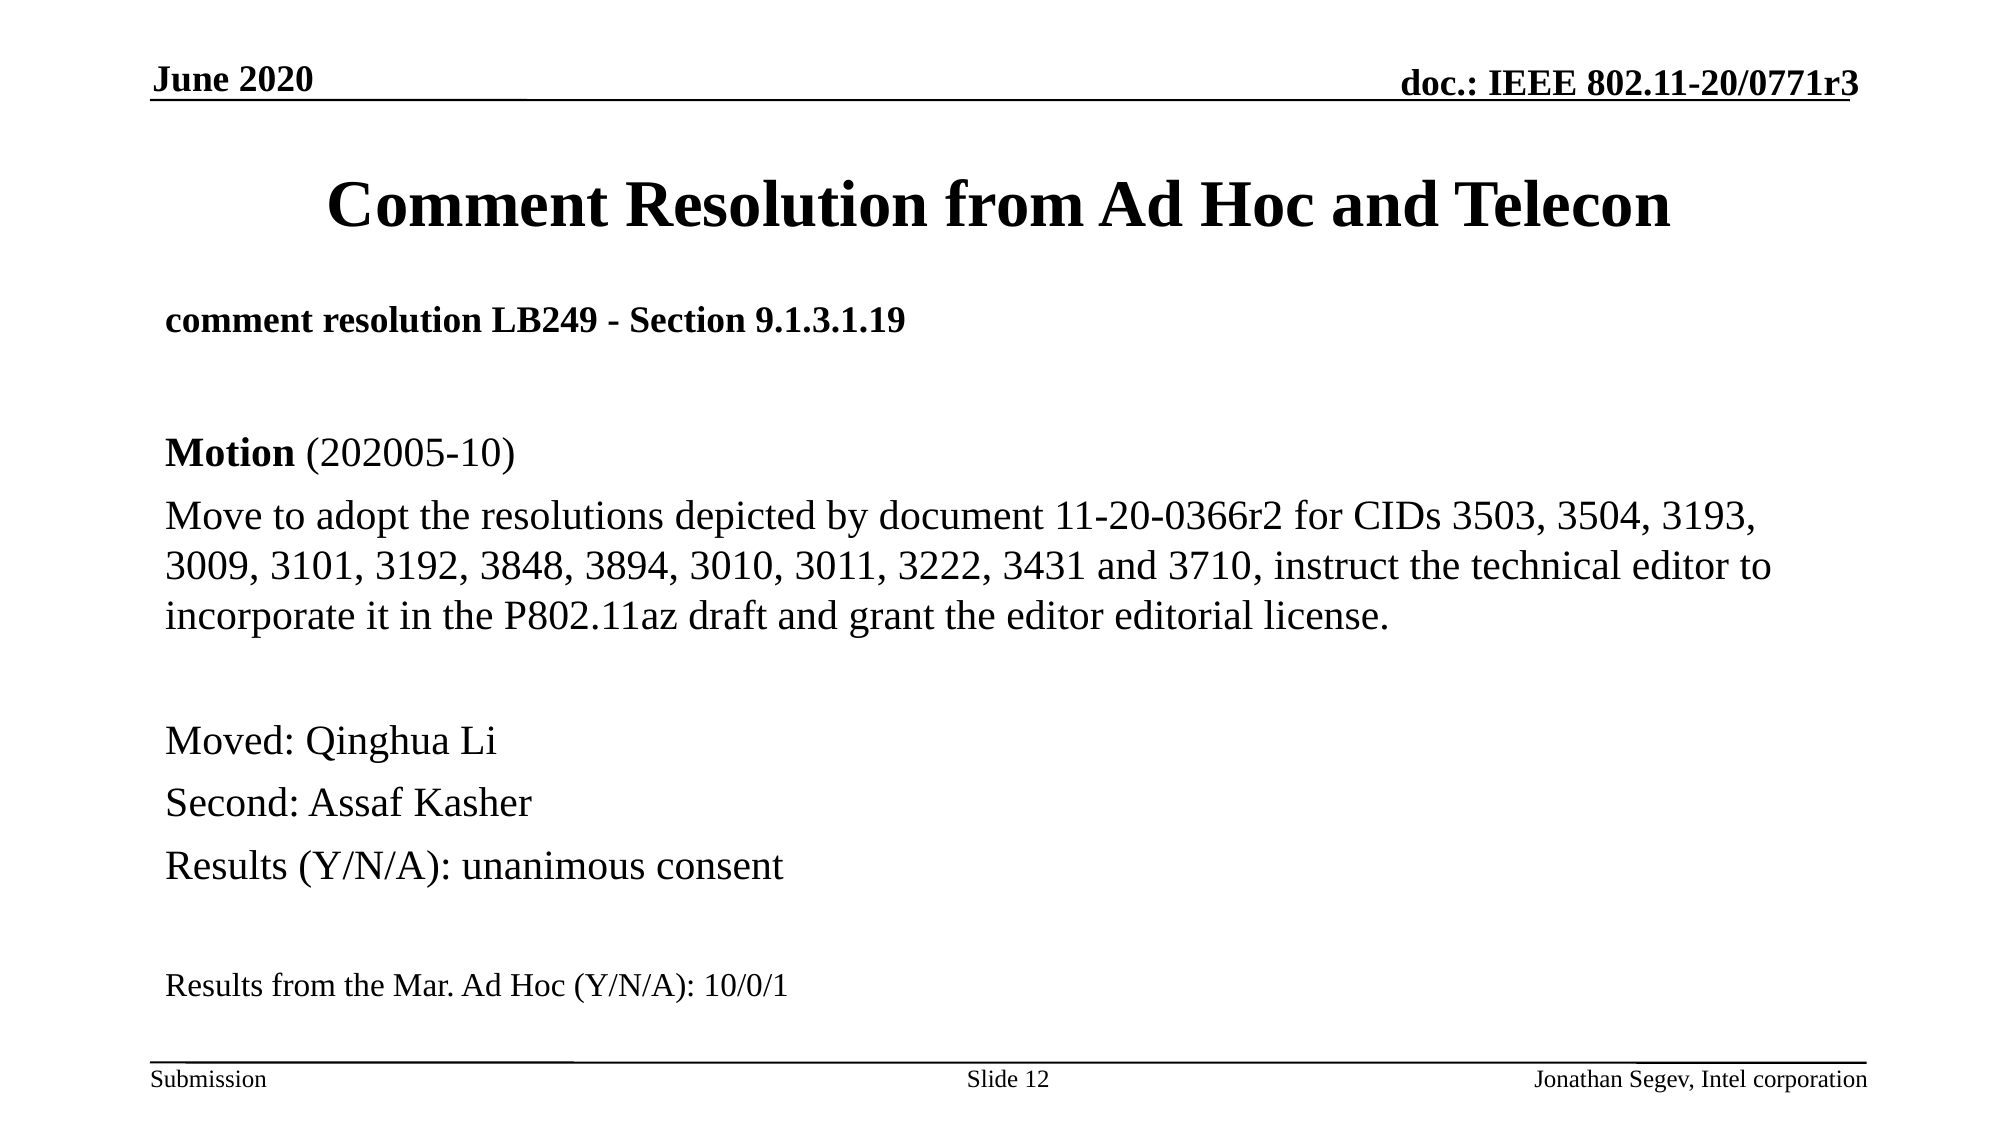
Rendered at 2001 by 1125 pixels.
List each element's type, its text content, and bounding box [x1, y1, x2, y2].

list comment resolution LB249 - Section 9.1.3.1.19 Motion (202005-10) Move to adopt the resolutions depicted by document 11-20-0366r2 for CIDs 3503, 3504, 3193, 3009, 3101, 3192, 3848, 3894, 3010, 3011, 3222, 3431 and 3710, instruct the technical editor to incorporate it in the P802.11az draft and grant the editor editorial license. Moved: Qinghua Li Second: Assaf Kasher Results (Y/N/A): unanimous consent Results from the Mar. Ad Hoc (Y/N/A): 10/0/1 [149, 286, 1850, 1000]
footer Jonathan Segev, Intel corporation [1171, 1061, 1869, 1093]
title Comment Resolution from Ad Hoc and Telecon [149, 112, 1850, 286]
slide_number Slide 12 [950, 1061, 1067, 1123]
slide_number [152, 54, 563, 100]
